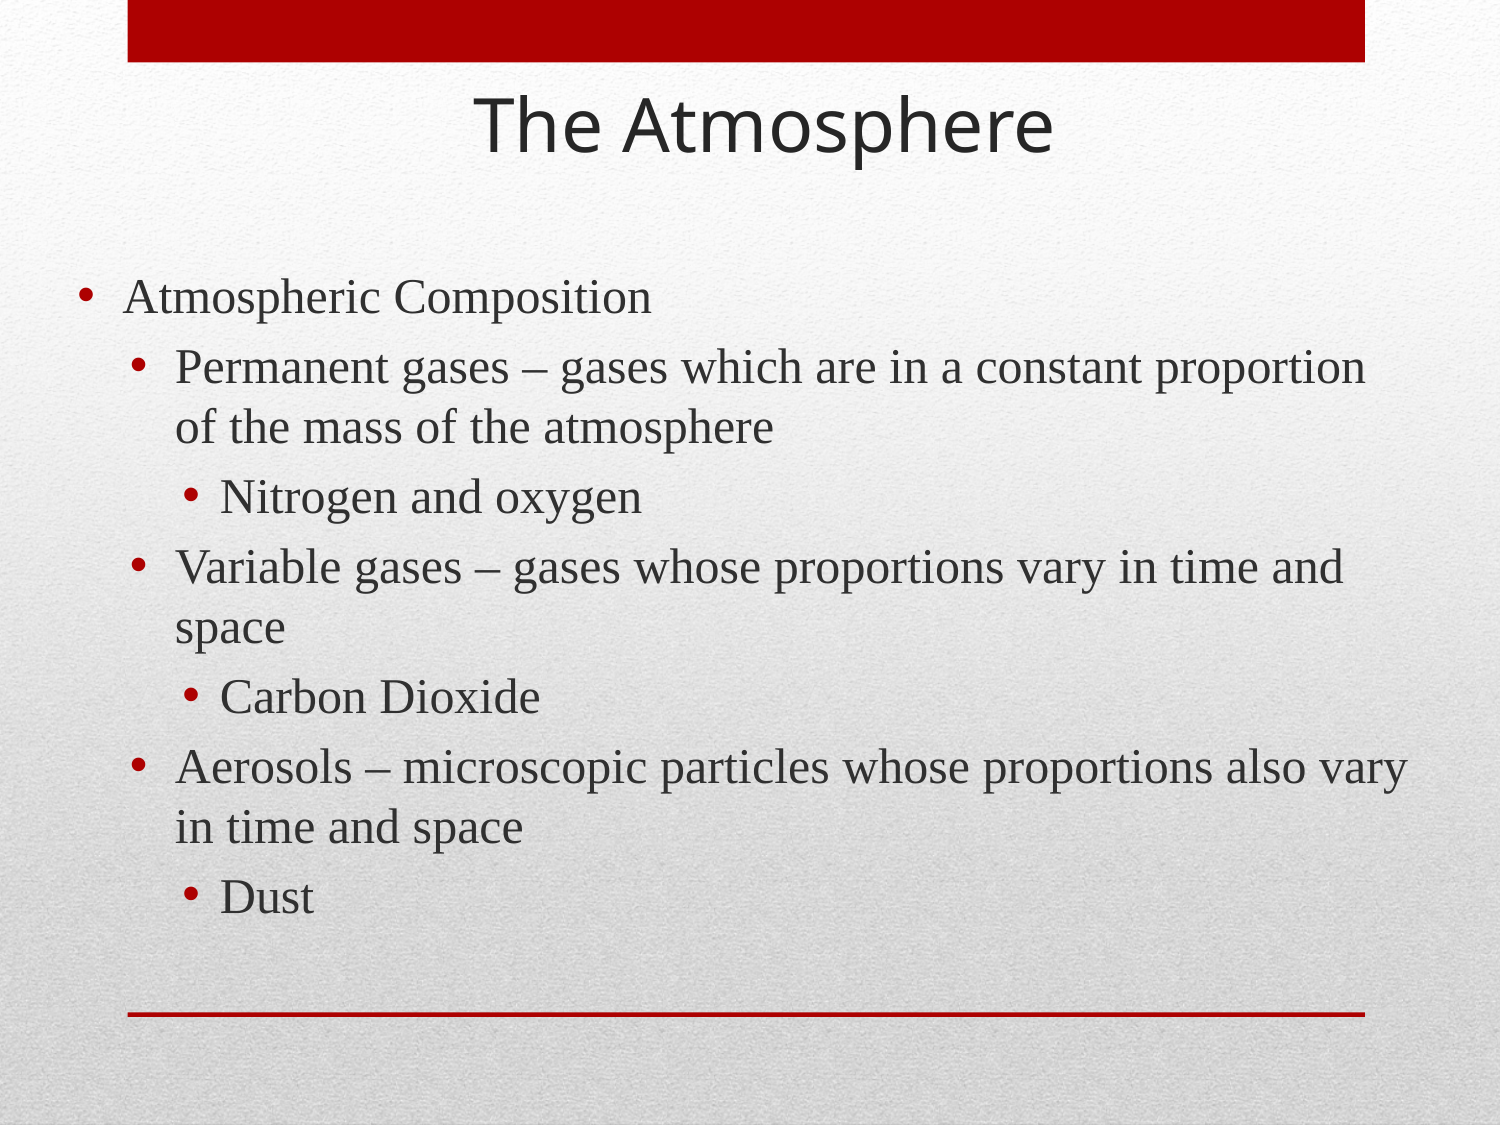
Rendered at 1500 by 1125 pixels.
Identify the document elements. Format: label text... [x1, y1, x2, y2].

list Atmospheric Composition Permanent gases – gases which are in a constant proportion of the mass of the atmosphere Nitrogen and oxygen Variable gases – gases whose proportions vary in time and space Carbon Dioxide Aerosols – microscopic particles whose proportions also vary in time and space Dust [62, 187, 1425, 1000]
title The Atmosphere [27, 50, 1500, 175]
